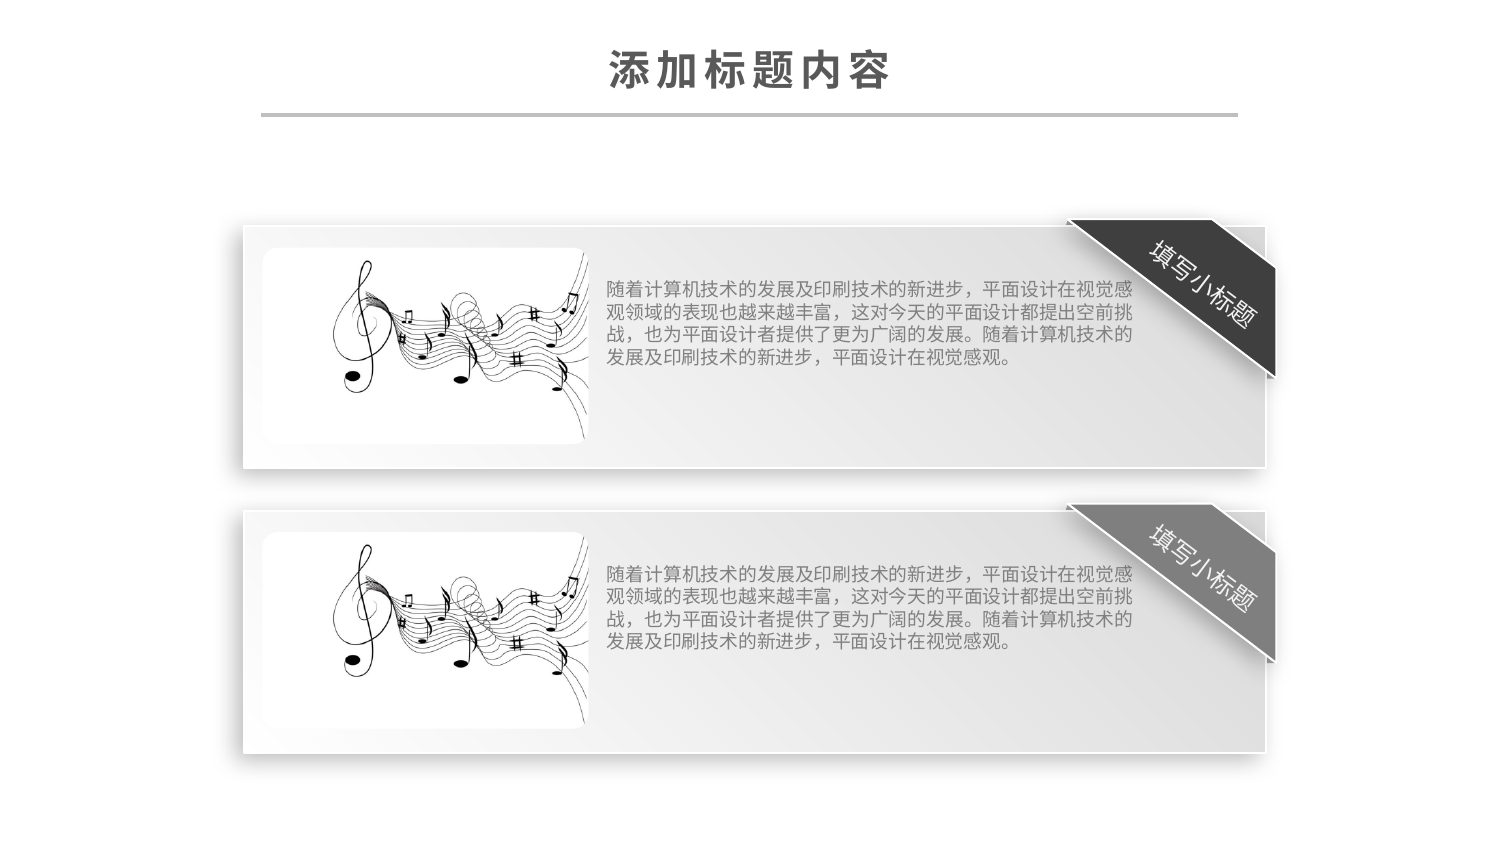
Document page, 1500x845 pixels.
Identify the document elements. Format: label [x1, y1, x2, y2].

text_box [243, 503, 1282, 754]
text_box [243, 218, 1282, 469]
